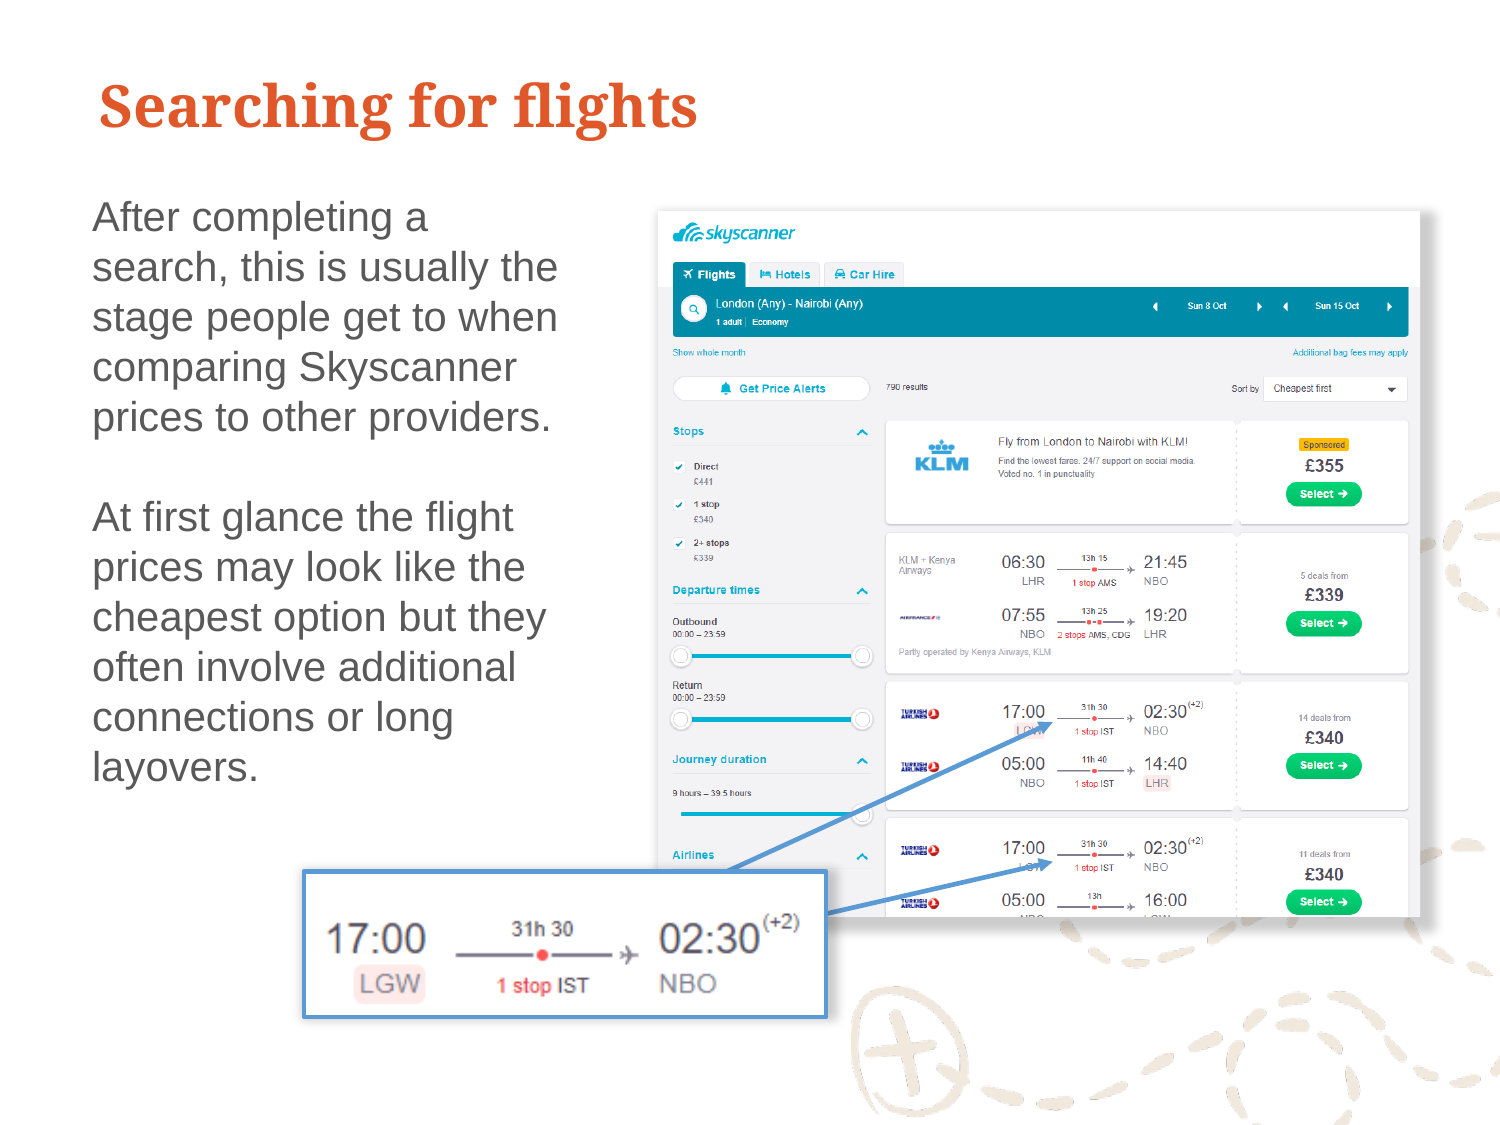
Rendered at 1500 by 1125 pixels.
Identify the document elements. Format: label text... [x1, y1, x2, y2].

text_box After completing a search, this is usually the stage people get to when comparing Skyscanner prices to other providers. At first glance the flight prices may look like the cheapest option but they often involve additional connections or long layovers. [77, 182, 583, 848]
picture [657, 211, 1500, 1125]
picture [306, 873, 824, 1015]
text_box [564, 721, 1053, 873]
list Searching for flights [84, 69, 862, 183]
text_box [687, 861, 1053, 946]
